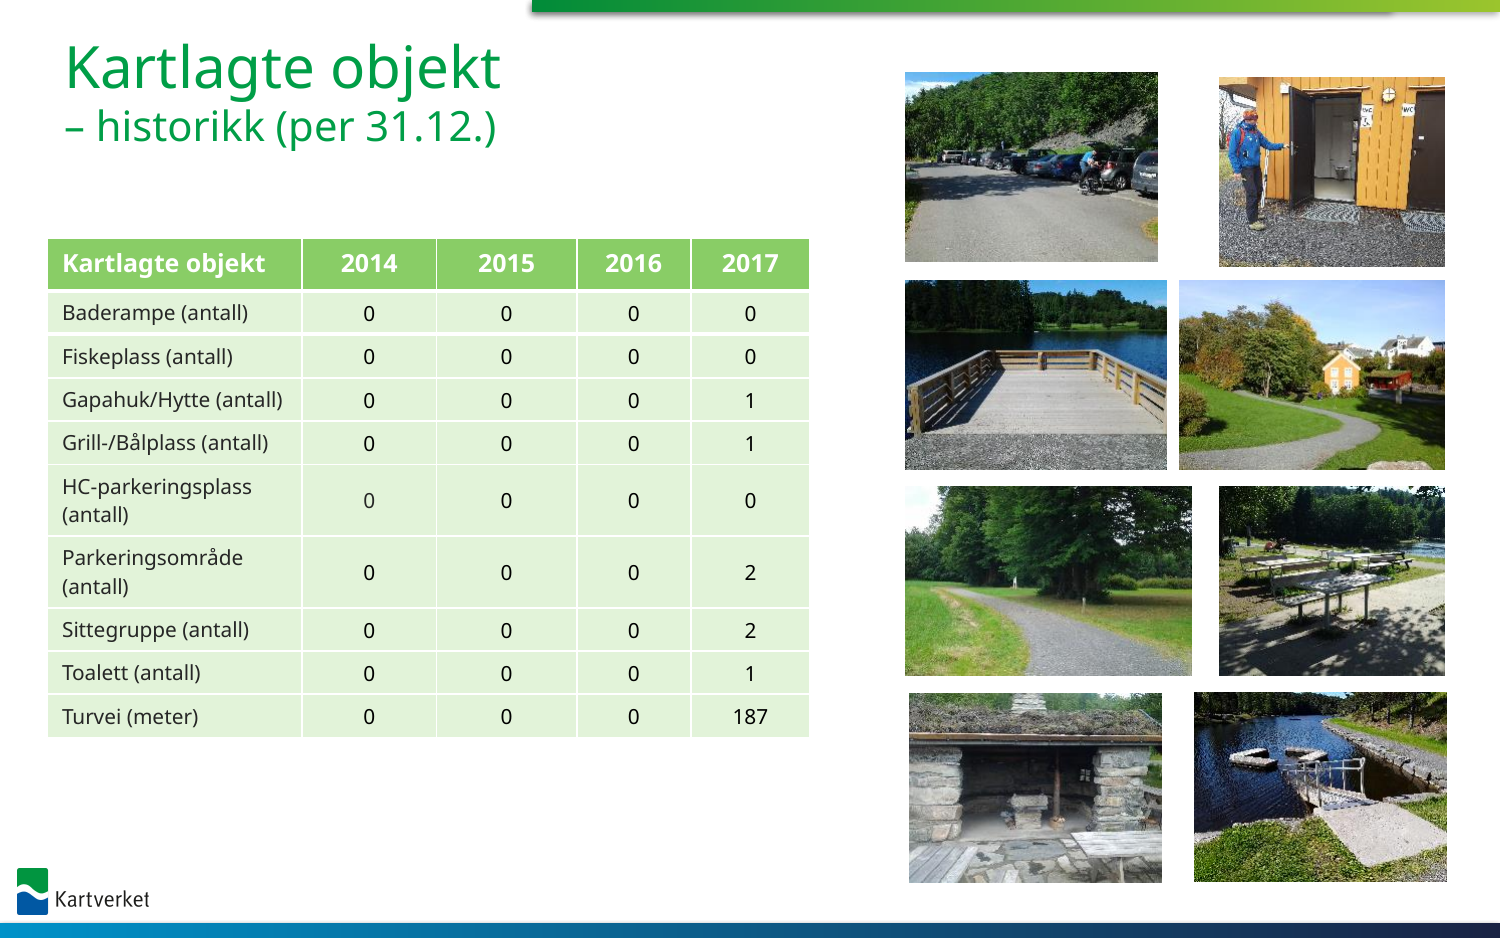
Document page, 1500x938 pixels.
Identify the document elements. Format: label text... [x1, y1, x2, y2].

table_cell 0 [692, 293, 809, 332]
table_cell 0 [437, 652, 576, 693]
table_cell Toalett (antall) [48, 652, 301, 693]
table_cell 0 [303, 293, 436, 332]
table_cell 0 [578, 379, 690, 420]
table_cell 0 [303, 422, 436, 464]
table_cell 0 [578, 609, 690, 650]
table_cell 0 [578, 652, 690, 693]
table_cell 1 [692, 379, 809, 420]
table_cell 0 [578, 537, 690, 607]
table_cell 0 [437, 465, 576, 535]
table_cell 0 [437, 695, 576, 737]
table_cell 0 [578, 293, 690, 332]
table_header 2017 [692, 239, 809, 289]
table_header Kartlagte objekt [48, 239, 301, 289]
table_header 2016 [578, 239, 690, 289]
table_cell Gapahuk/Hytte (antall) [48, 379, 301, 420]
picture [1219, 486, 1445, 676]
picture [1179, 280, 1445, 470]
table_cell 0 [692, 336, 809, 377]
picture [905, 72, 1158, 262]
table_cell 0 [303, 609, 436, 650]
table_cell 1 [692, 422, 809, 464]
picture [905, 280, 1167, 470]
table_cell 2 [692, 609, 809, 650]
text_box Kartlagte objekt – historikk (per 31.12.) [49, 14, 1431, 158]
table_cell 0 [303, 336, 436, 377]
table_cell 0 [303, 652, 436, 693]
picture [1194, 692, 1448, 882]
picture [905, 486, 1193, 676]
table_cell 0 [303, 379, 436, 420]
table_cell 1 [692, 652, 809, 693]
picture [909, 693, 1163, 884]
table_cell 0 [437, 379, 576, 420]
table_cell 0 [578, 465, 690, 535]
table_cell 0 [692, 465, 809, 535]
table_cell Turvei (meter) [48, 695, 301, 737]
table_cell 0 [303, 537, 436, 607]
table_cell 2 [692, 537, 809, 607]
picture [1219, 77, 1445, 267]
table_cell Fiskeplass (antall) [48, 336, 301, 377]
table_cell HC-parkeringsplass (antall) [48, 465, 301, 535]
table_cell 0 [303, 465, 436, 535]
table_cell 0 [437, 609, 576, 650]
table_cell Parkeringsområde (antall) [48, 537, 301, 607]
table_cell 0 [303, 695, 436, 737]
table_header 2014 [303, 239, 436, 289]
table_cell 0 [437, 336, 576, 377]
table_cell 187 [692, 695, 809, 737]
table_cell 0 [578, 422, 690, 464]
table_cell 0 [578, 336, 690, 377]
table_cell Baderampe (antall) [48, 293, 301, 332]
table_cell Sittegruppe (antall) [48, 609, 301, 650]
table_cell 0 [437, 293, 576, 332]
table_cell Grill-/Bålplass (antall) [48, 422, 301, 464]
table_header 2015 [437, 239, 576, 289]
table_cell 0 [437, 537, 576, 607]
table_cell 0 [578, 695, 690, 737]
table_cell 0 [437, 422, 576, 464]
